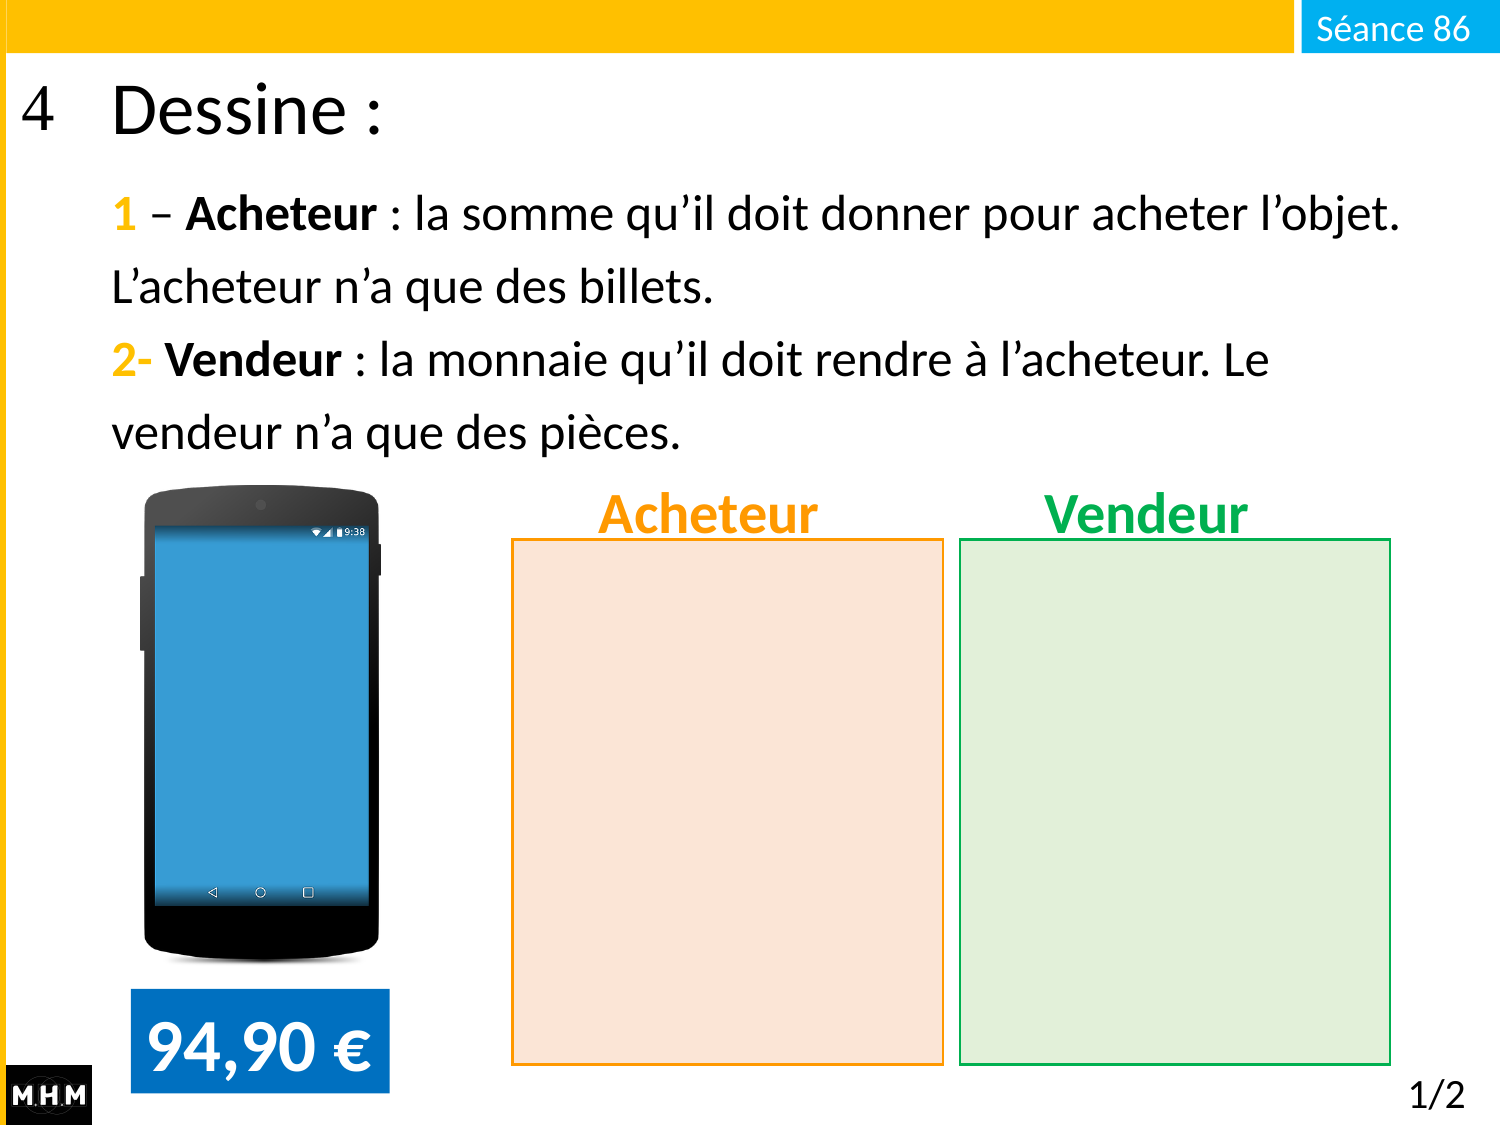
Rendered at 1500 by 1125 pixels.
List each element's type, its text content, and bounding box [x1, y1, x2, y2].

text_box 1 – Acheteur : la somme qu’il doit donner pour acheter l’objet. L’acheteur n’a que des billets. 2- Vendeur : la monnaie qu’il doit rendre à l’acheteur. Le vendeur n’a que des pièces. [96, 159, 1434, 468]
text_box Vendeur [1029, 454, 1500, 554]
text_box [511, 538, 944, 1066]
title Dessine : [96, 60, 1391, 159]
text_box Acheteur [583, 454, 1029, 554]
list 1/2 [1373, 1064, 1500, 1125]
picture [6, 1065, 92, 1125]
text_box [959, 554, 1391, 1066]
text_box 94,90 € [130, 988, 390, 1094]
picture [140, 485, 381, 966]
